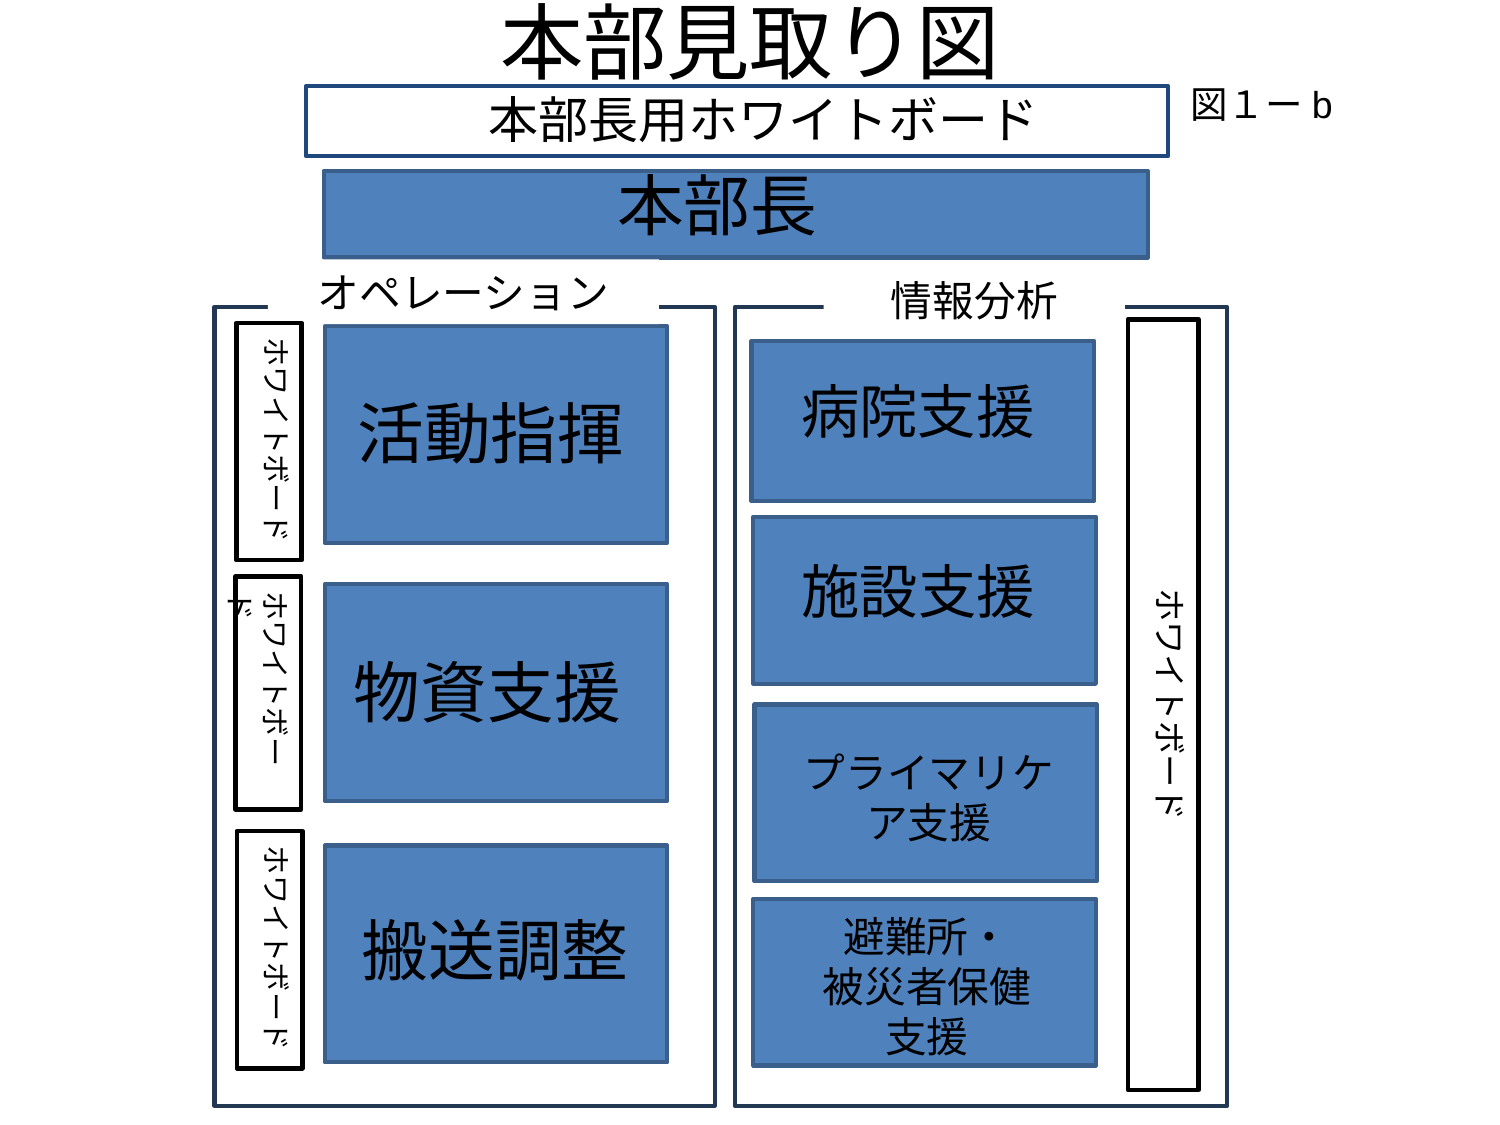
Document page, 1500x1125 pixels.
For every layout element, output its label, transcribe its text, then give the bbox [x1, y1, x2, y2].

title 本部見取り図 [75, 5, 1425, 75]
text_box 本部長 [360, 156, 1075, 251]
text_box [322, 169, 1150, 260]
text_box [212, 305, 717, 1108]
text_box ホワイトボード [236, 323, 302, 561]
text_box オペレーション [267, 259, 659, 325]
text_box [304, 84, 473, 158]
text_box [733, 305, 1229, 1108]
text_box 本部長用ホワイトボード [473, 81, 1065, 156]
text_box 情報分析 [823, 267, 1125, 333]
text_box 図１ーb [1175, 73, 1348, 134]
text_box [1065, 84, 1170, 158]
